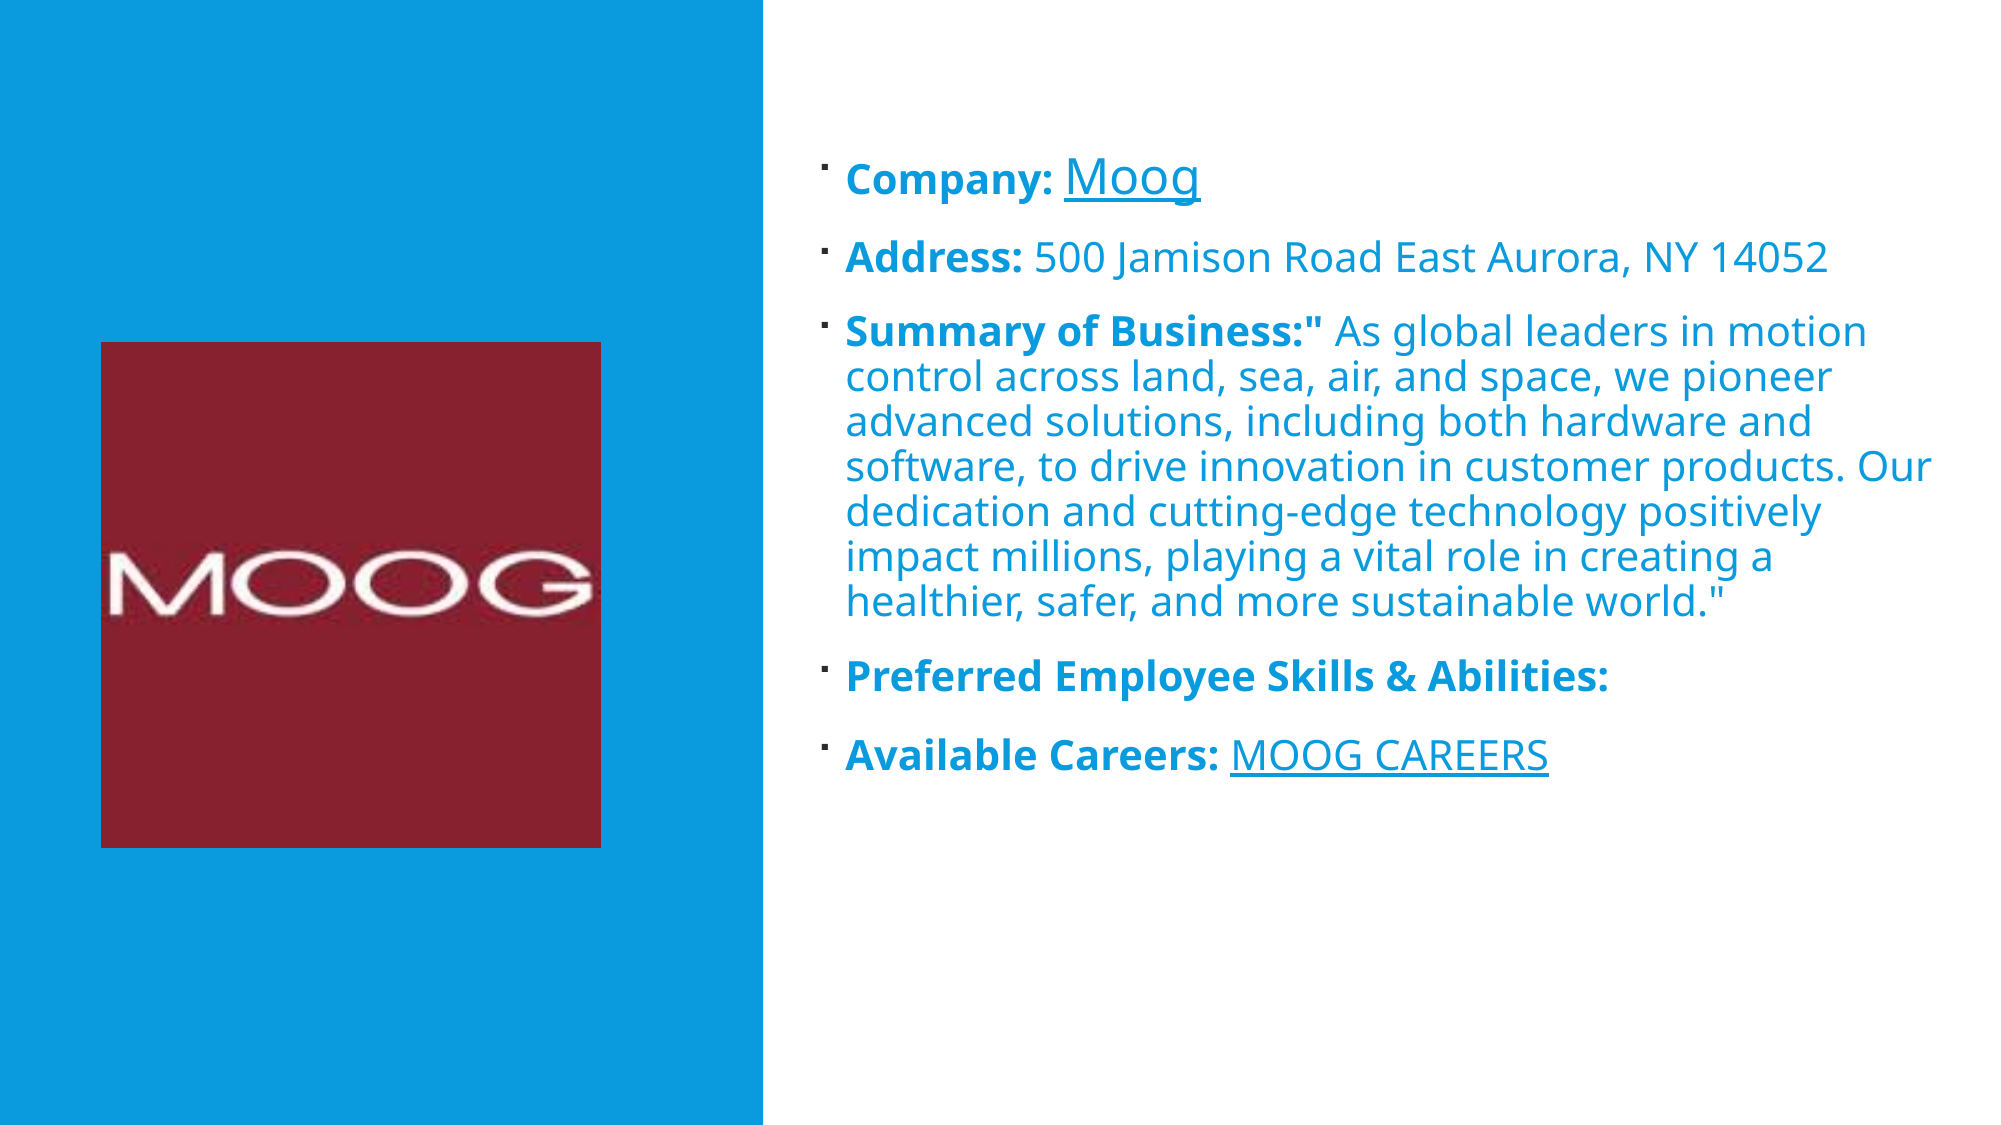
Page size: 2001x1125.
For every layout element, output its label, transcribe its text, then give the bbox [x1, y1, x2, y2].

title Moog [102, 137, 711, 988]
text_box [762, 0, 2000, 1125]
picture [102, 343, 600, 847]
list Company: Moog Address: 500 Jamison Road East Aurora, NY 14052 Summary of Business:" As global leaders in motion control across land, sea, air, and space, we pioneer advanced solutions, including both hardware and software, to drive innovation in customer products. Our dedication and cutting-edge technology positively impact millions, playing a vital role in creating a healthier, safer, and more sustainable world." Preferred Employee Skills & Abilities: Available Careers: MOOG CAREERS [800, 42, 1950, 1107]
text_box [0, 0, 762, 1125]
